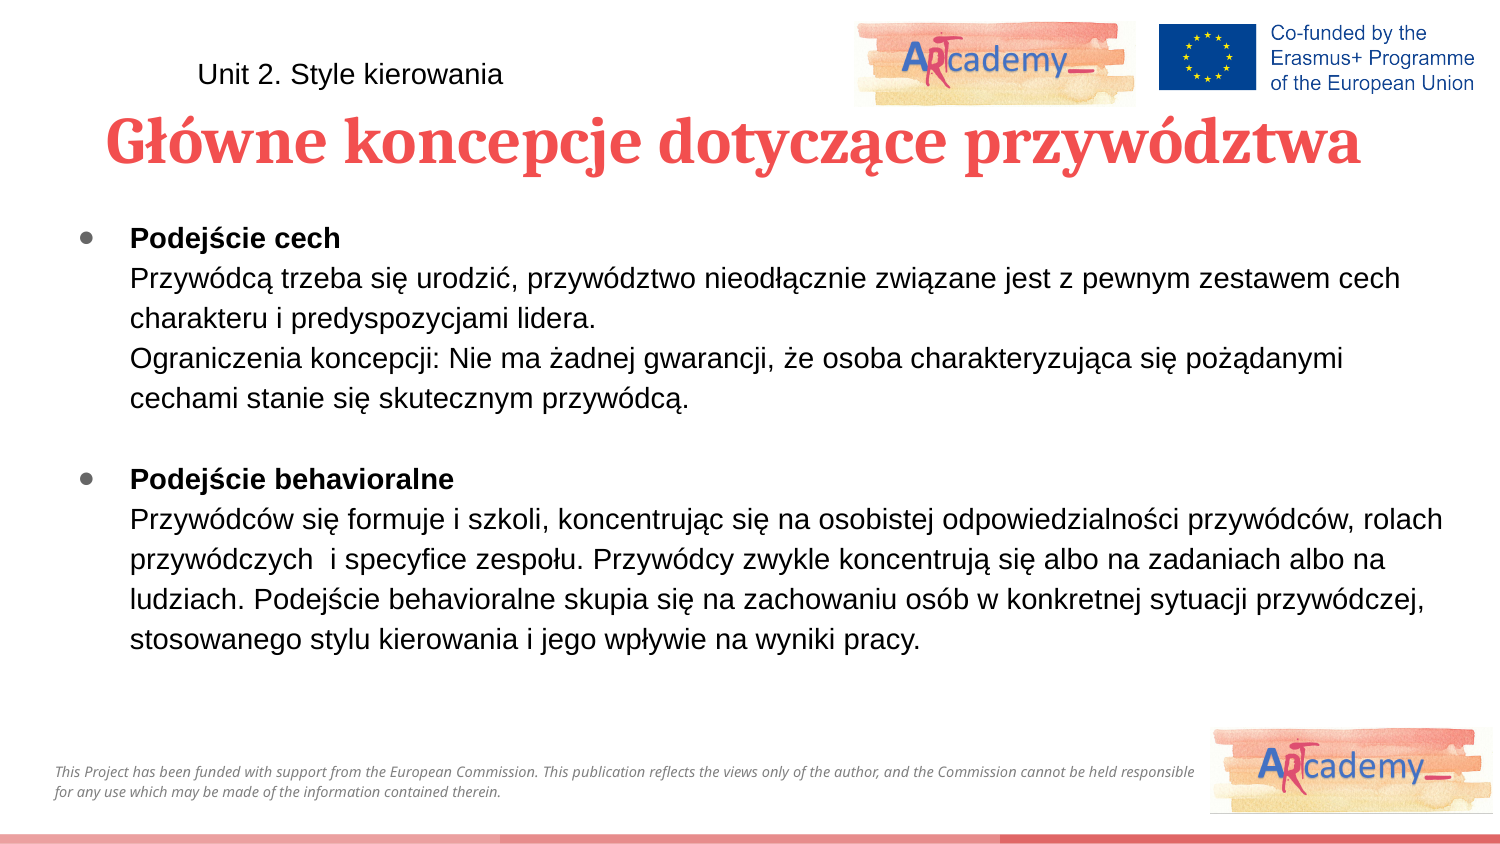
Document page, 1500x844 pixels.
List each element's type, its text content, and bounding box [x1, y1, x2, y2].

picture [1210, 709, 1493, 844]
picture [854, 2, 1137, 138]
text_box This Project has been funded with support from the European Commission. This publication reflects the views only of the author, and the Commission cannot be held responsible for any use which may be made of the information contained therein. [39, 754, 1205, 799]
picture [1158, 24, 1474, 94]
text_box Unit 2. Style kierowania [182, 47, 832, 98]
title Główne koncepcje dotyczące przywództwa [42, 98, 1458, 193]
list Podejście cech Przywódcą trzeba się urodzić, przywództwo nieodłącznie związane jest z pewnym zestawem cech charakteru i predyspozycjami lidera. Ograniczenia koncepcji: Nie ma żadnej gwarancji, że osoba charakteryzująca się pożądanymi cechami stanie się skutecznym przywódcą. Podejście behavioralne Przywódców się formuje i szkoli, koncentrując się na osobistej odpowiedzialności przywódców, rolach przywódczych i specyfice zespołu. Przywódcy zwykle koncentrują się albo na zadaniach albo na ludziach. Podejście behavioralne skupia się na zachowaniu osób w konkretnej sytuacji przywódczej, stosowanego stylu kierowania i jego wpływie na wyniki pracy. [39, 198, 1462, 732]
